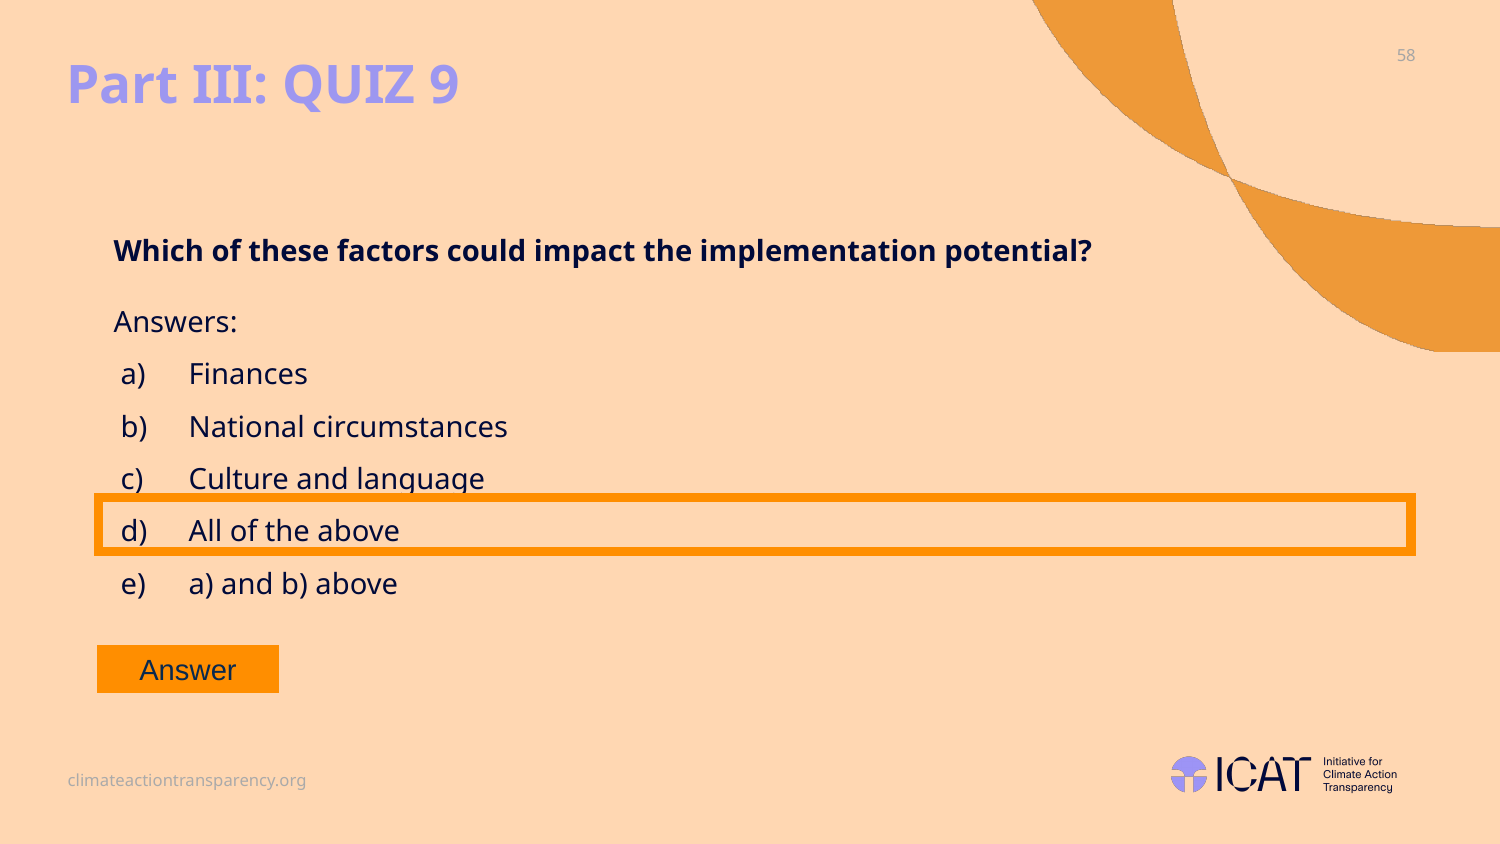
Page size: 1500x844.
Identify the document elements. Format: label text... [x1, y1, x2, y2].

list Which of these factors could impact the implementation potential? [98, 167, 1416, 326]
picture [976, 0, 1500, 352]
text_box [98, 497, 1412, 552]
picture [1171, 724, 1430, 824]
list Answers: Finances National circumstances Culture and language All of the above a) and b) above [98, 326, 1412, 497]
title Part III: QUIZ 9 [51, 35, 1449, 130]
text_box Answer [98, 646, 278, 692]
list Answers: Finances National circumstances Culture and language All of the above a) and b) above [98, 552, 1412, 659]
